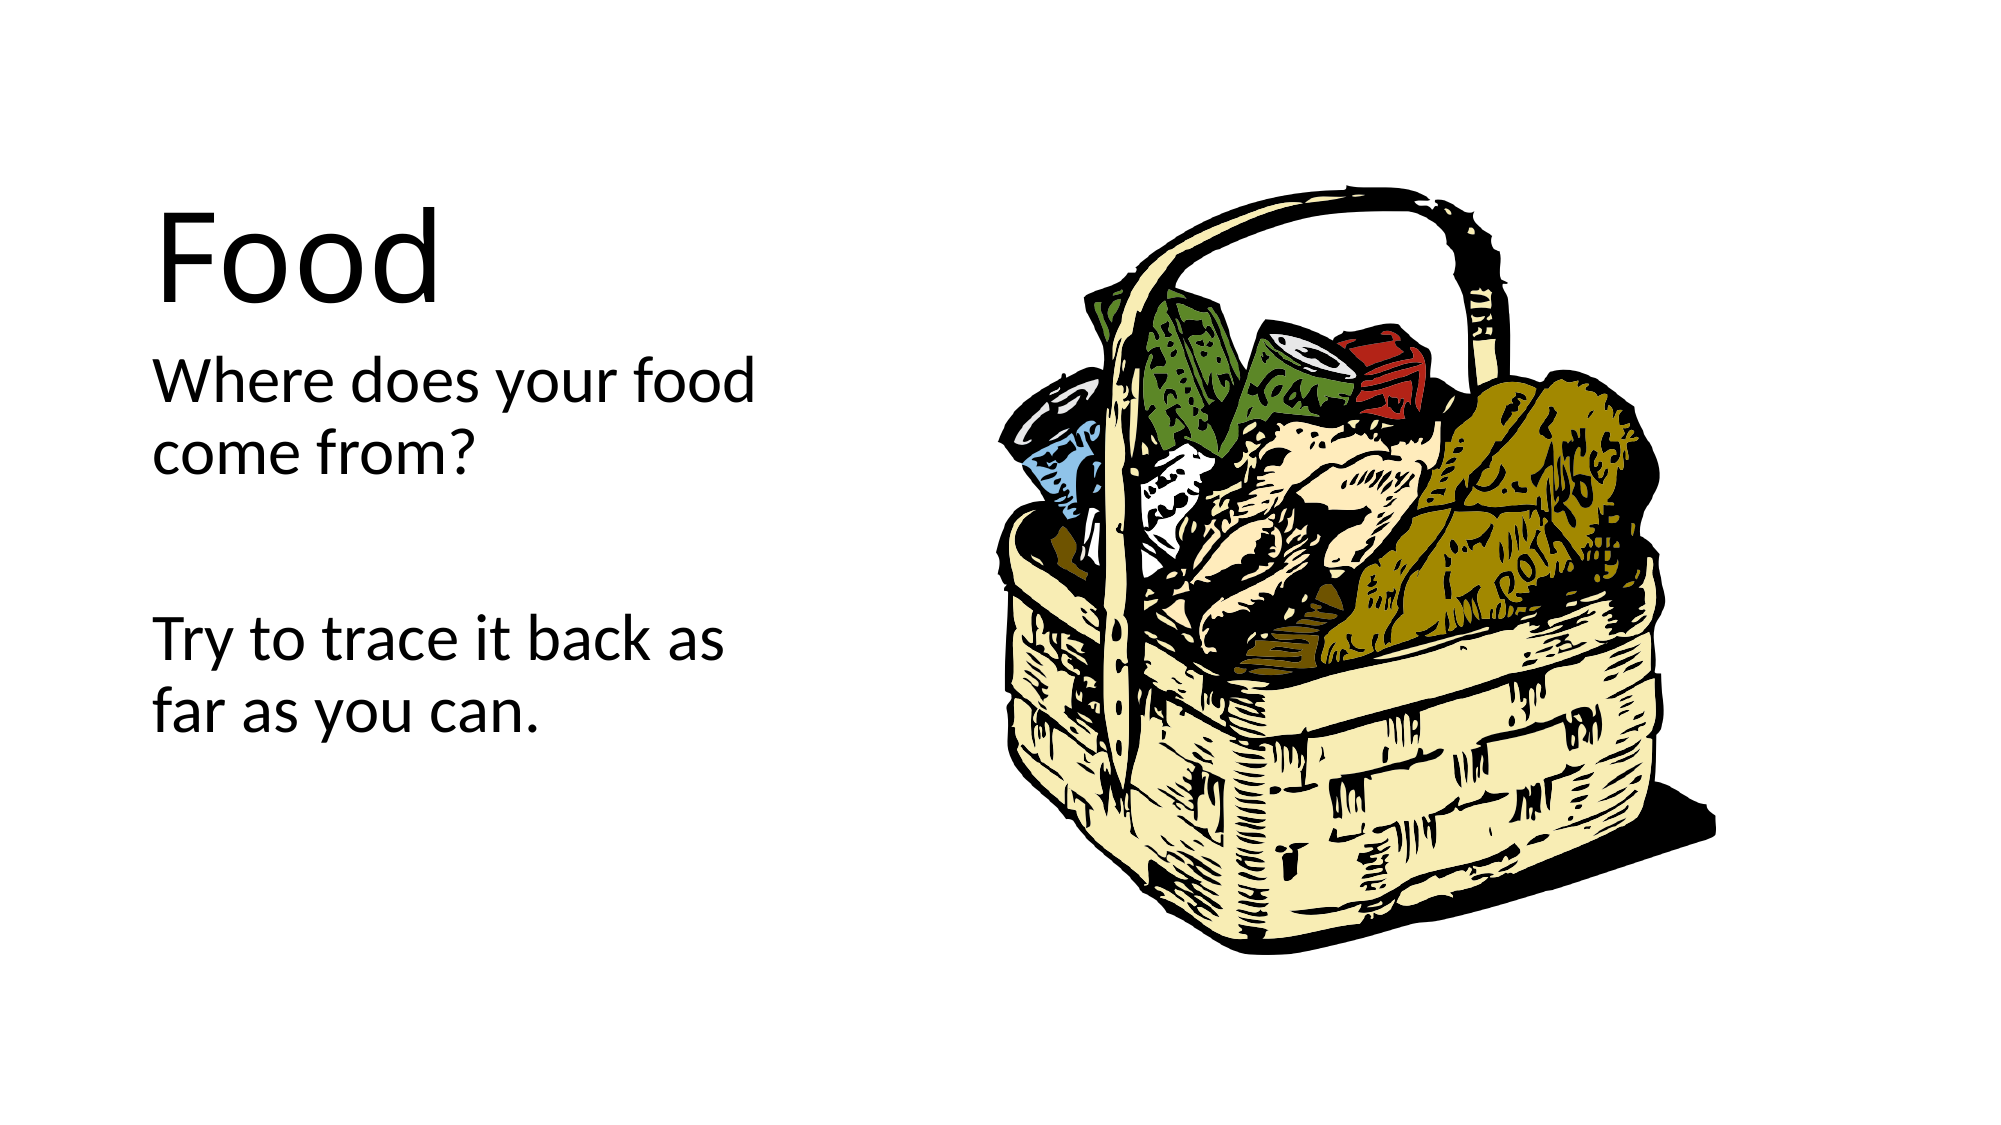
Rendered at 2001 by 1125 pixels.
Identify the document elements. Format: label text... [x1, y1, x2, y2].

list Where does your food come from? Try to trace it back as far as you can. [137, 337, 783, 963]
title Food [137, 75, 783, 337]
picture [850, 161, 1863, 962]
